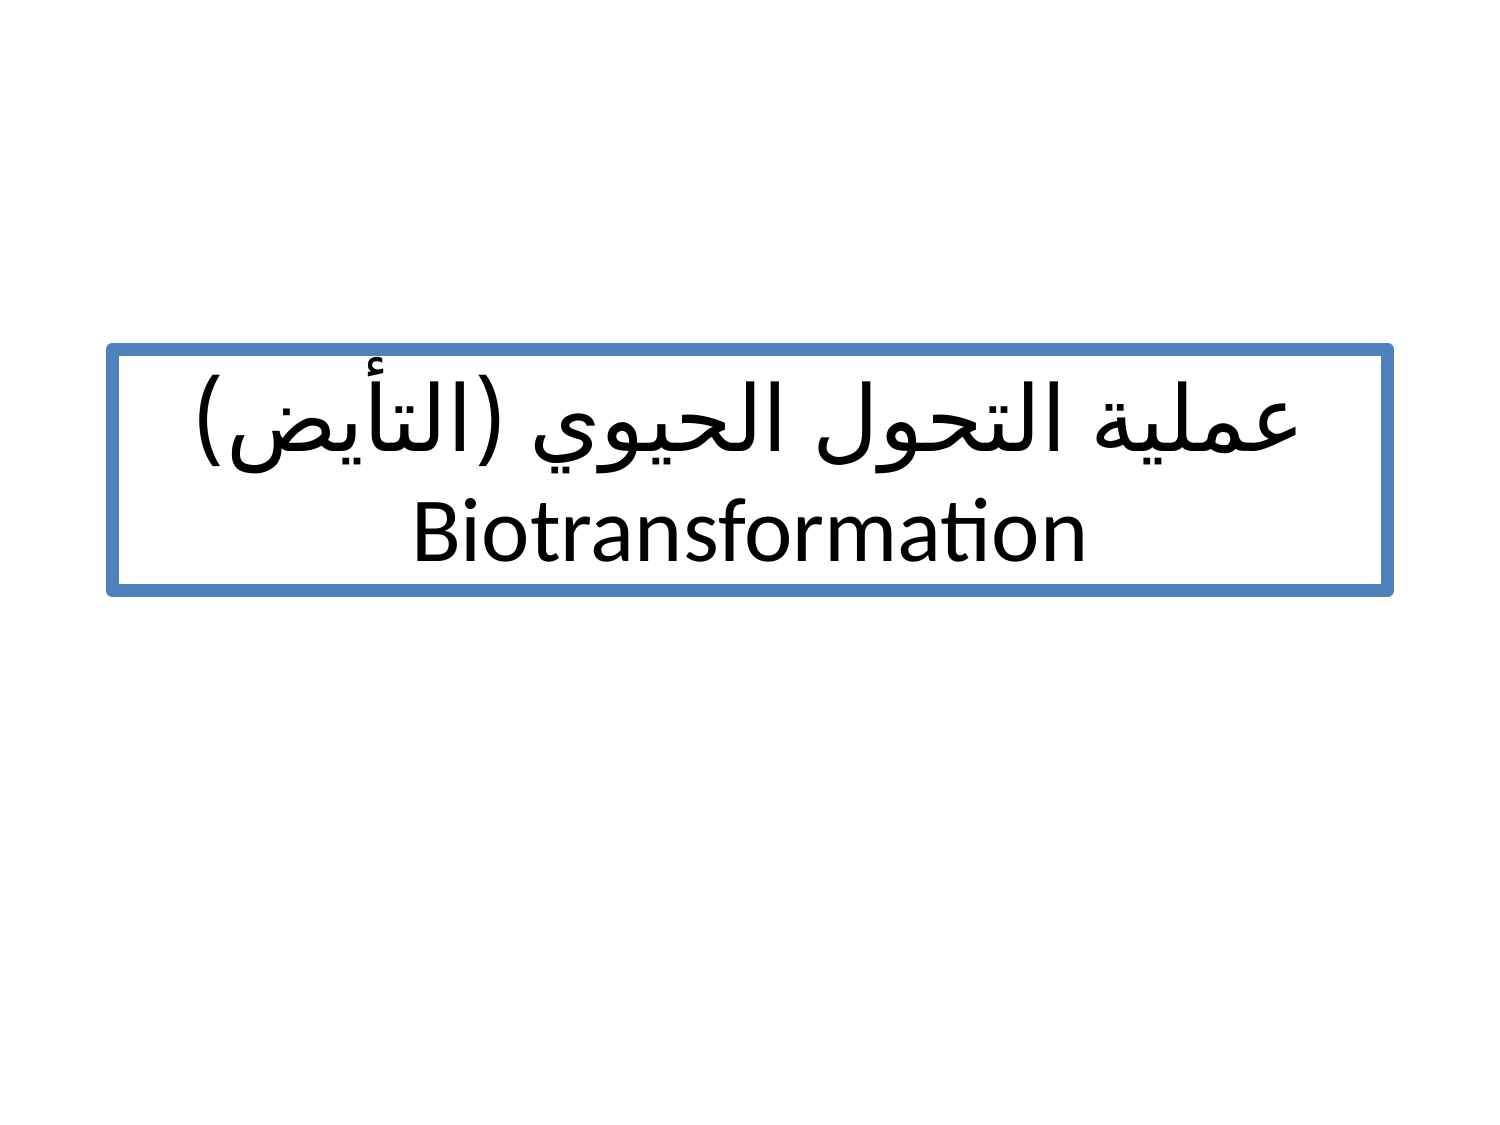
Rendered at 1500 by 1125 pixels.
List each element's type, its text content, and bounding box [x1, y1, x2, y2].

title عملية التحول الحيوي (التأيض) Biotransformation [112, 349, 1388, 591]
